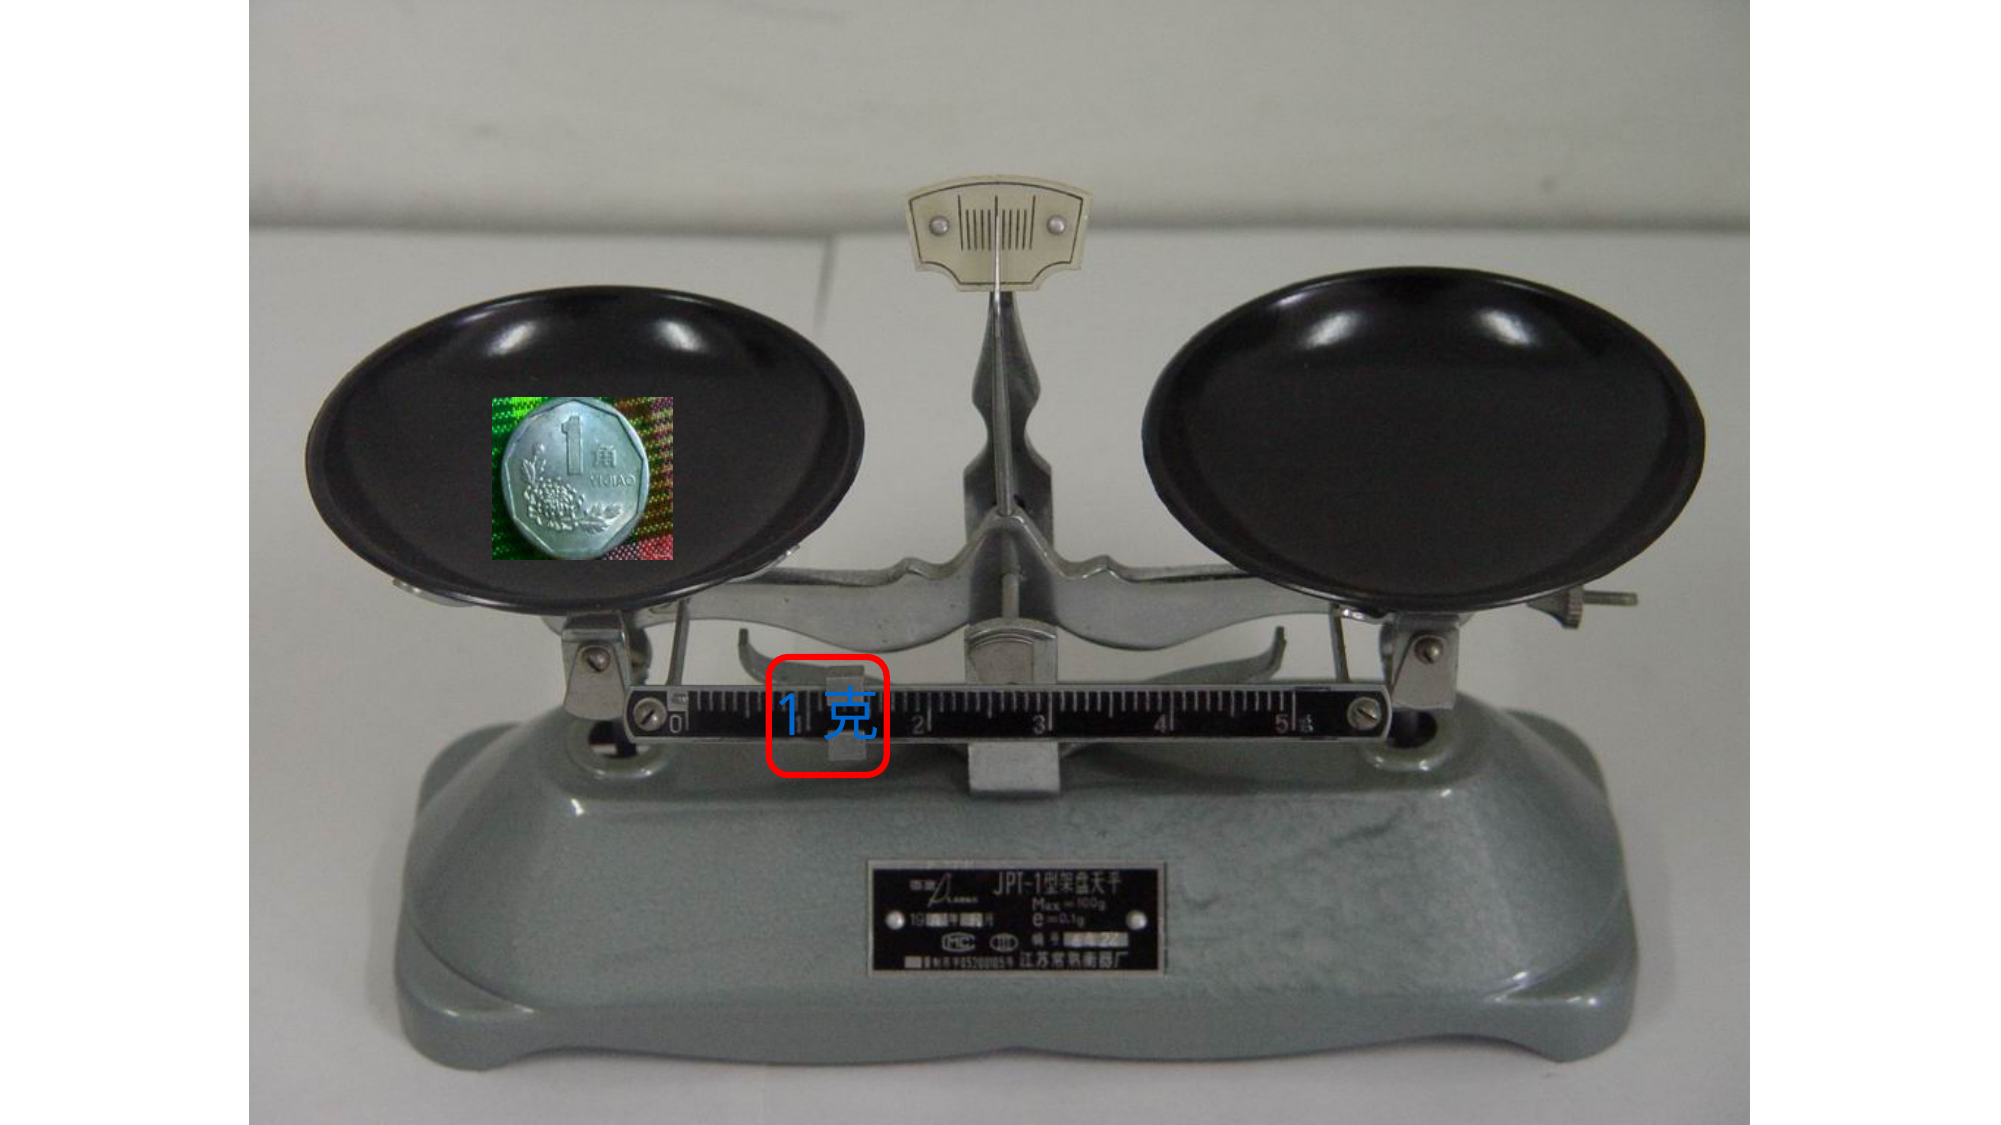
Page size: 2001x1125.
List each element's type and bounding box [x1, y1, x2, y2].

picture [249, 0, 1750, 1125]
